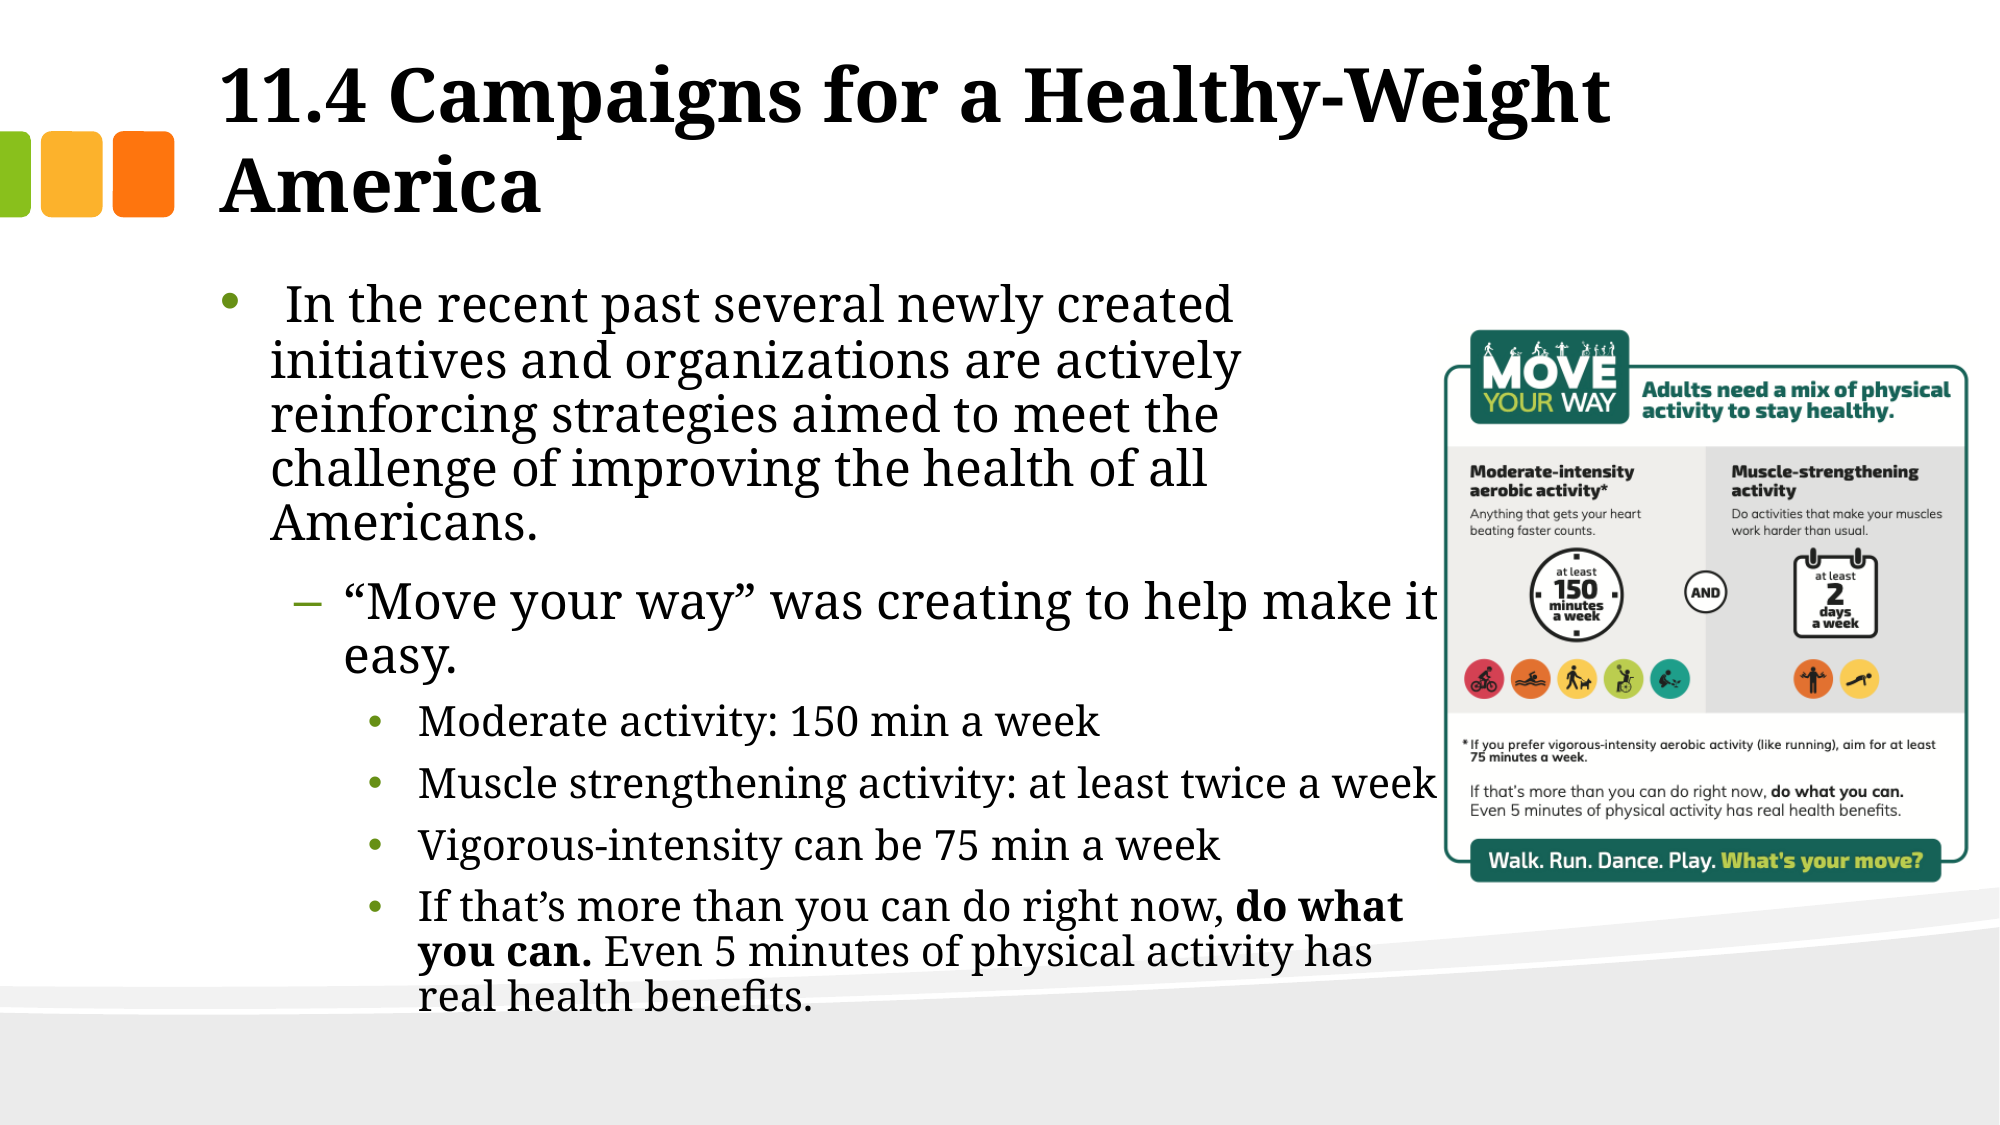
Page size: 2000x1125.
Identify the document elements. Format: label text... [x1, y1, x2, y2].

picture [1436, 324, 1980, 890]
list In the recent past several newly created initiatives and organizations are actively reinforcing strategies aimed to meet the challenge of improving the health of all Americans. “Move your way” was creating to help make it easy. Moderate activity: 150 min a week Muscle strengthening activity: at least twice a week Vigorous-intensity can be 75 min a week If that’s more than you can do right now, do what you can. Even 5 minutes of physical activity has real health benefits. [199, 262, 1463, 1013]
title 11.4 Campaigns for a Healthy-Weight America [199, 24, 1800, 238]
